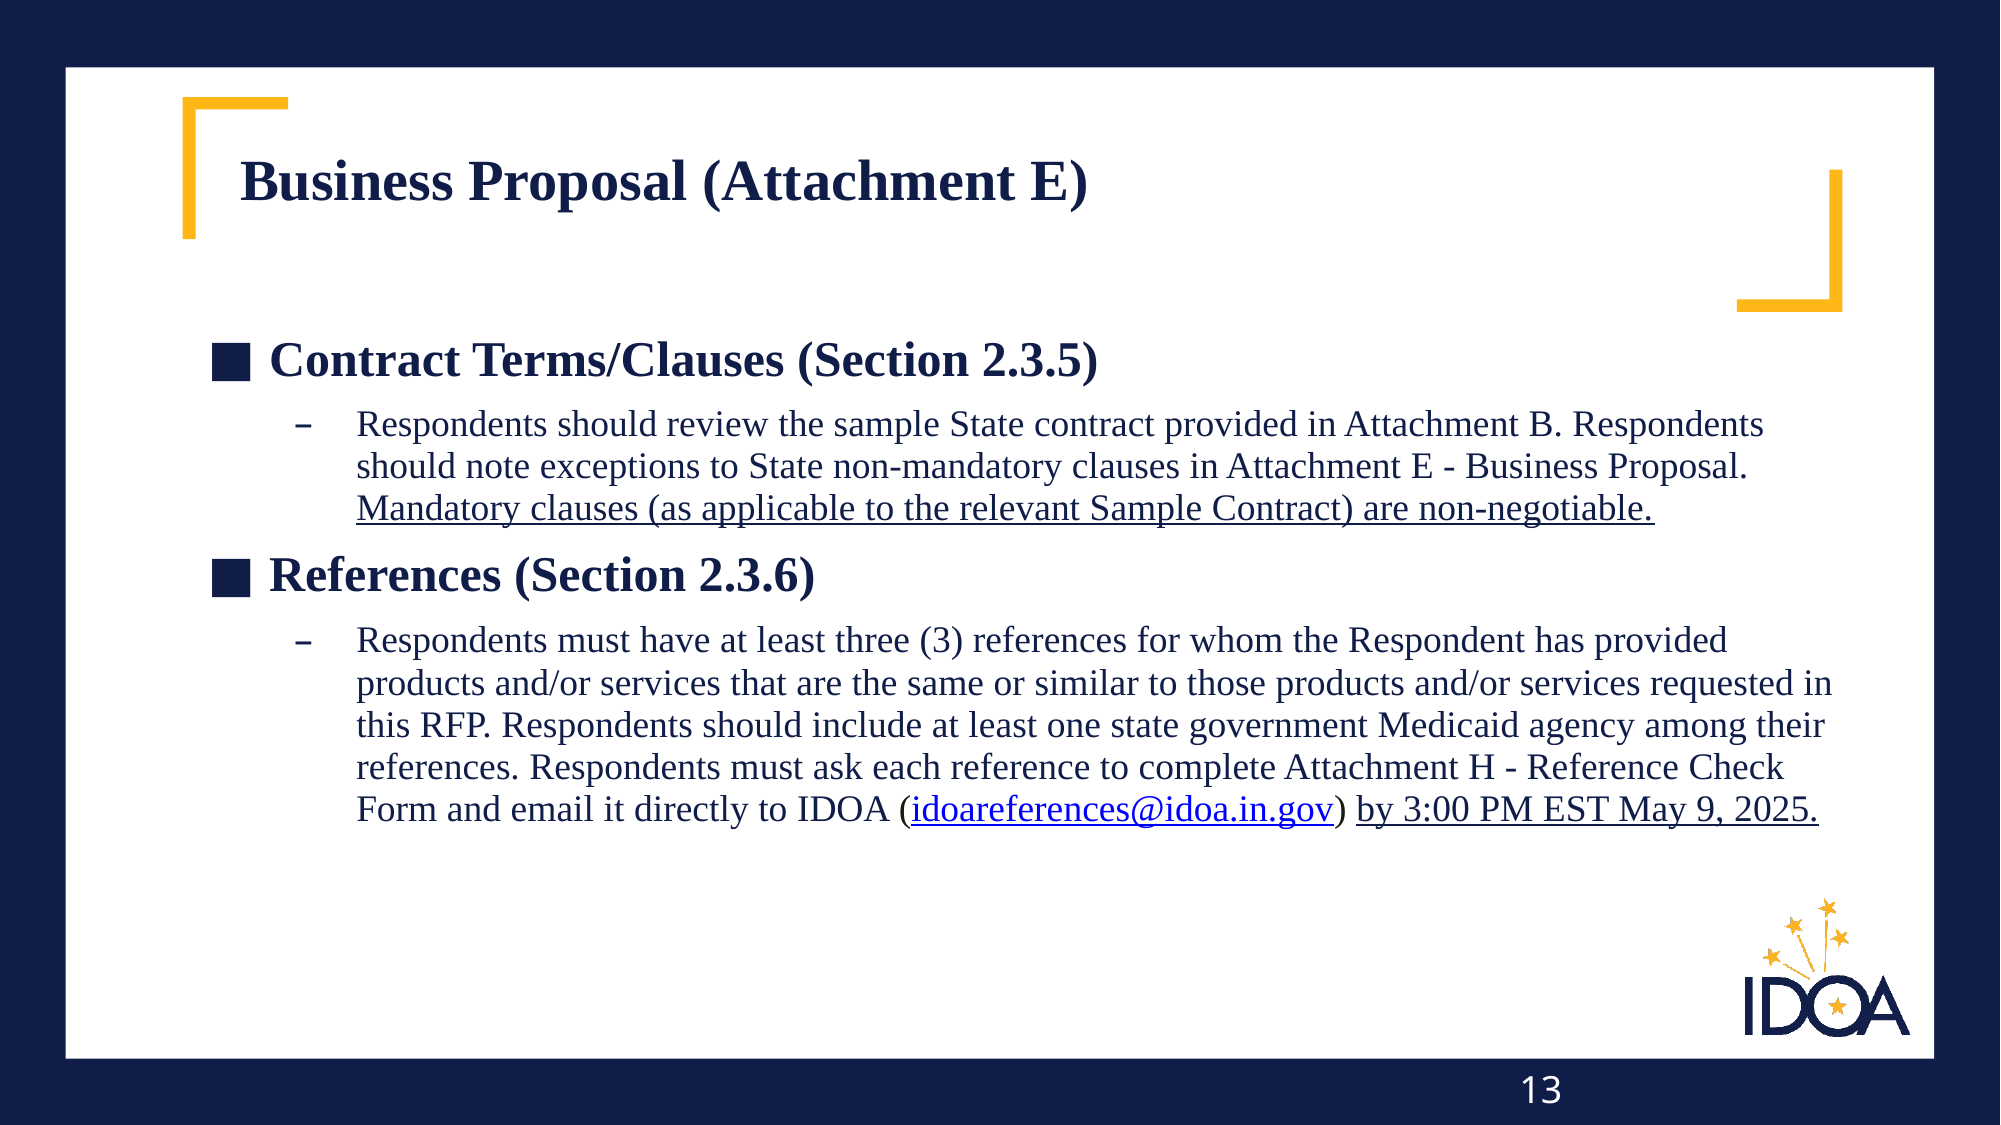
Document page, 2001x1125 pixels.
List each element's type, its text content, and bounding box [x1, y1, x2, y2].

list Contract Terms/Clauses (Section 2.3.5) Respondents should review the sample State contract provided in Attachment B. Respondents should note exceptions to State non-mandatory clauses in Attachment E - Business Proposal. Mandatory clauses (as applicable to the relevant Sample Contract) are non-negotiable. References (Section 2.3.6) Respondents must have at least three (3) references for whom the Respondent has provided products and/or services that are the same or similar to those products and/or services requested in this RFP. Respondents should include at least one state government Medicaid agency among their references. Respondents must ask each reference to complete Attachment H - Reference Check Form and email it directly to IDOA (idoareferences@idoa.in.gov) by 3:00 PM EST May 9, 2025. [191, 330, 1851, 1008]
picture [1702, 857, 1959, 1114]
title Business Proposal (Attachment E) [225, 142, 1800, 279]
slide_number 13 [1504, 1058, 1767, 1125]
